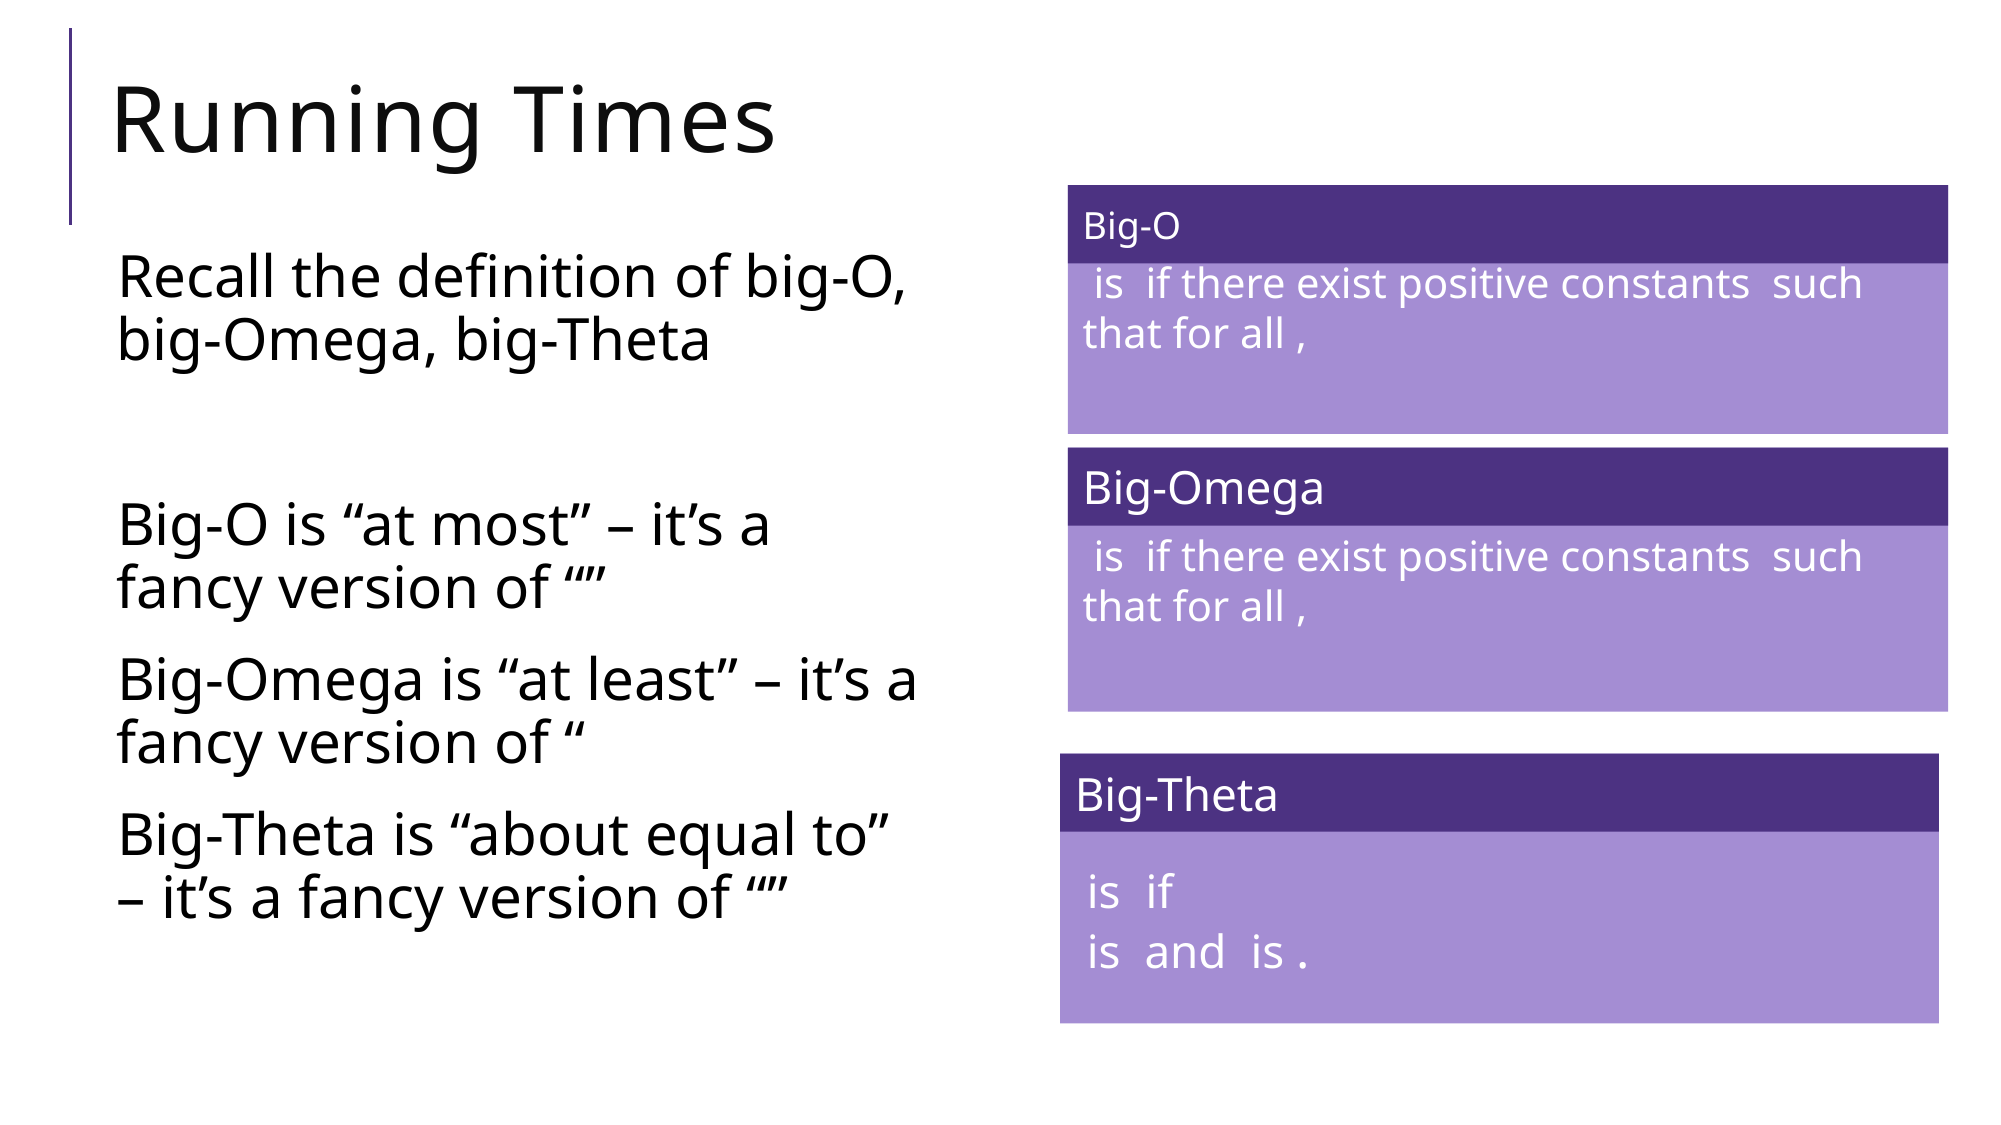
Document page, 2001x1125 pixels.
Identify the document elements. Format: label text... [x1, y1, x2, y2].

title Running Times [94, 43, 1930, 210]
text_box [1067, 184, 1949, 435]
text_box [1059, 753, 1940, 1024]
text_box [1067, 447, 1949, 712]
